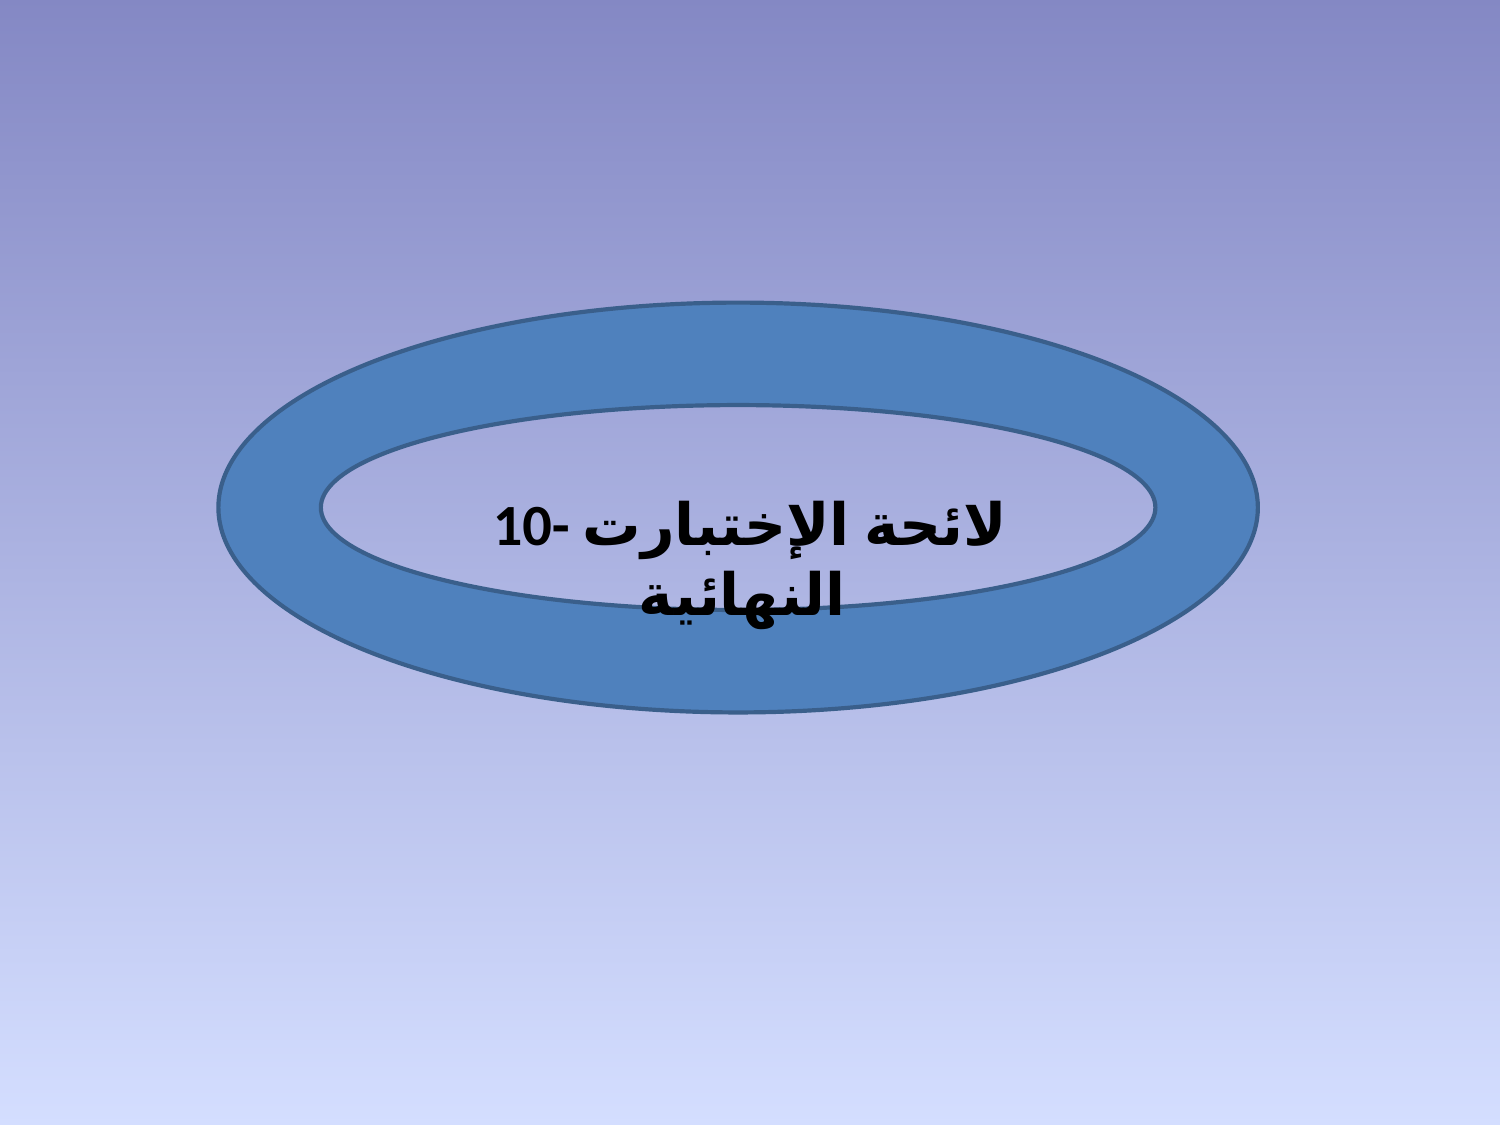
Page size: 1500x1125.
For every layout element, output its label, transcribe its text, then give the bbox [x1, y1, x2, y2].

text_box 10- لائحة الإختبارت النهائية [407, 479, 1093, 635]
text_box [216, 300, 1260, 715]
